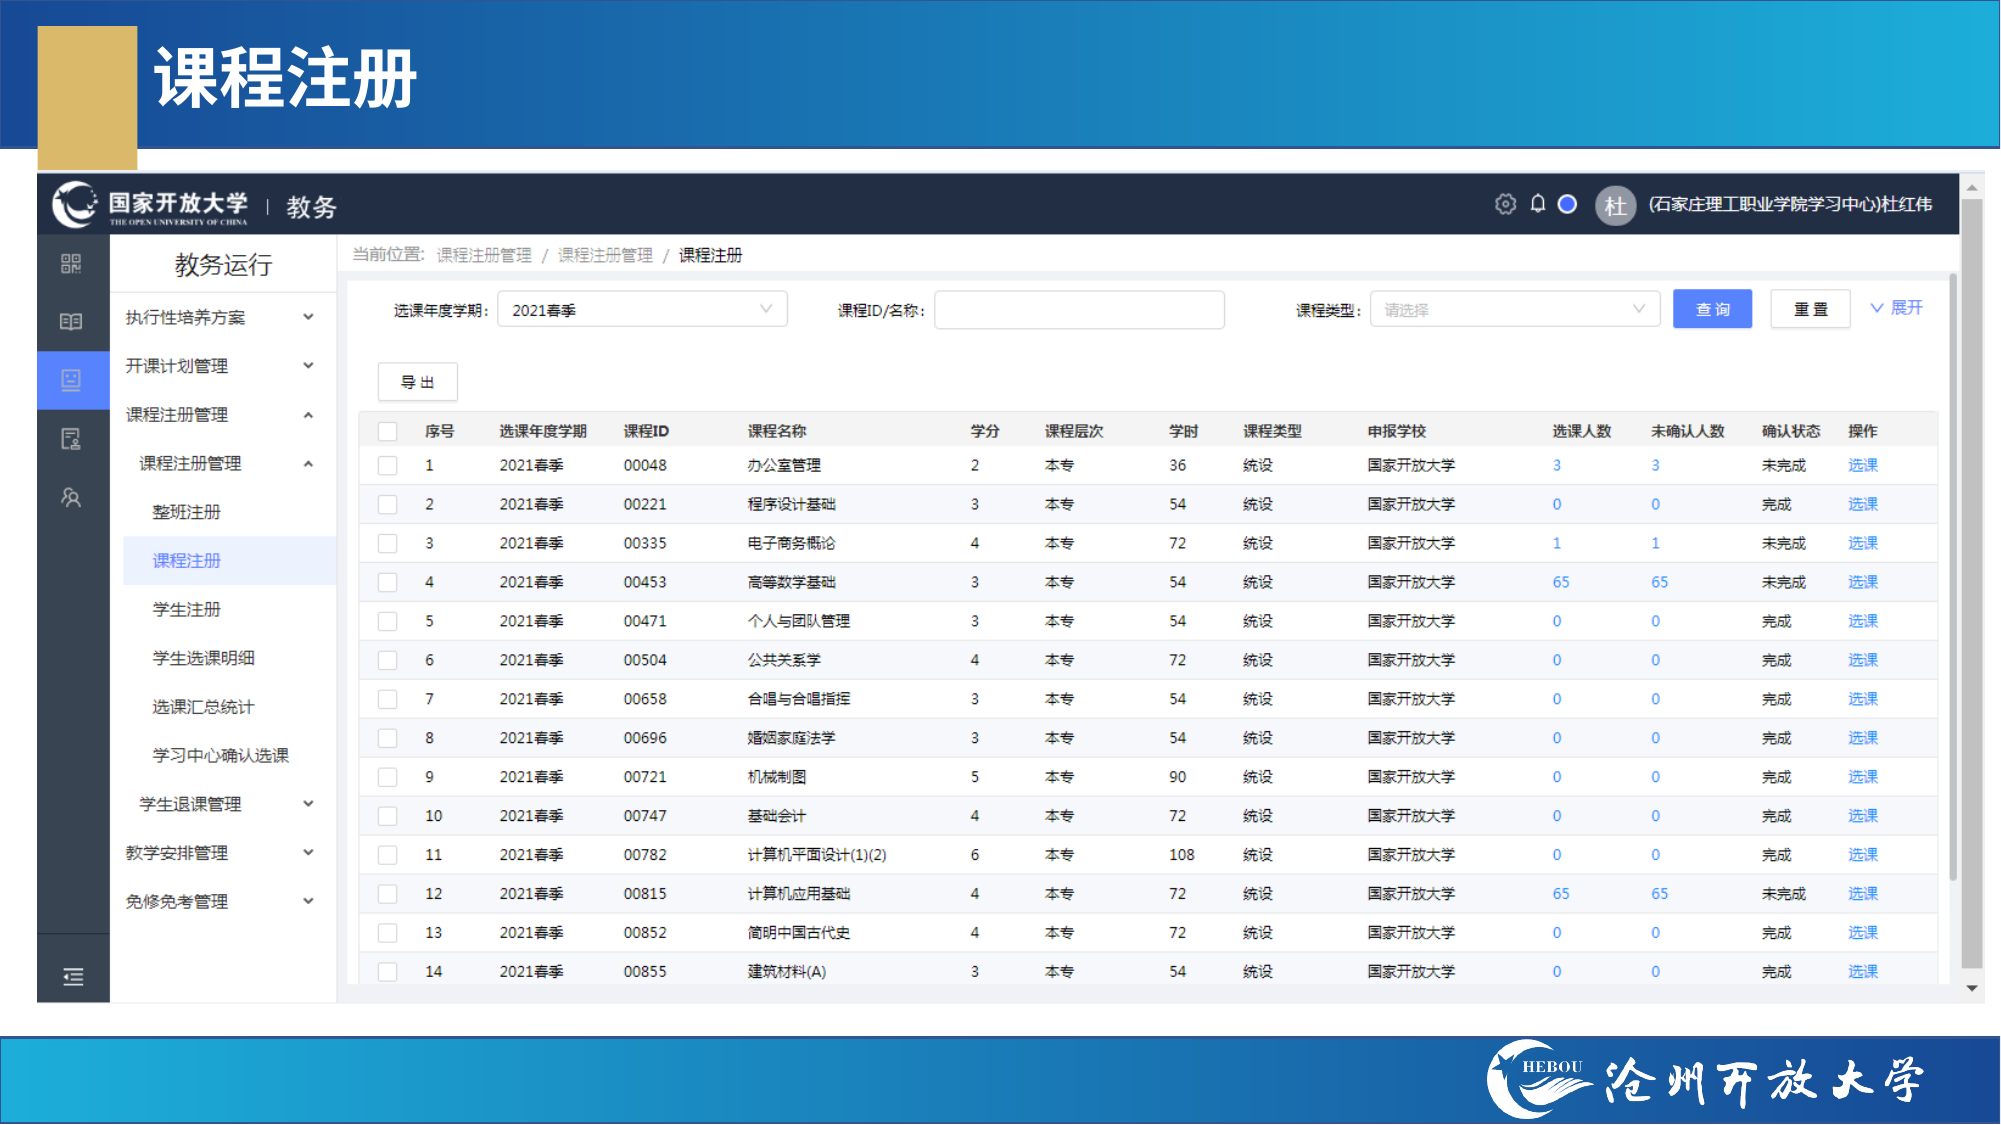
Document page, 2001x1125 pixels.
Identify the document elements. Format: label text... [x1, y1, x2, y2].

title 课程注册 [137, 23, 1863, 139]
picture [1487, 1039, 1924, 1119]
picture [37, 170, 1985, 1005]
